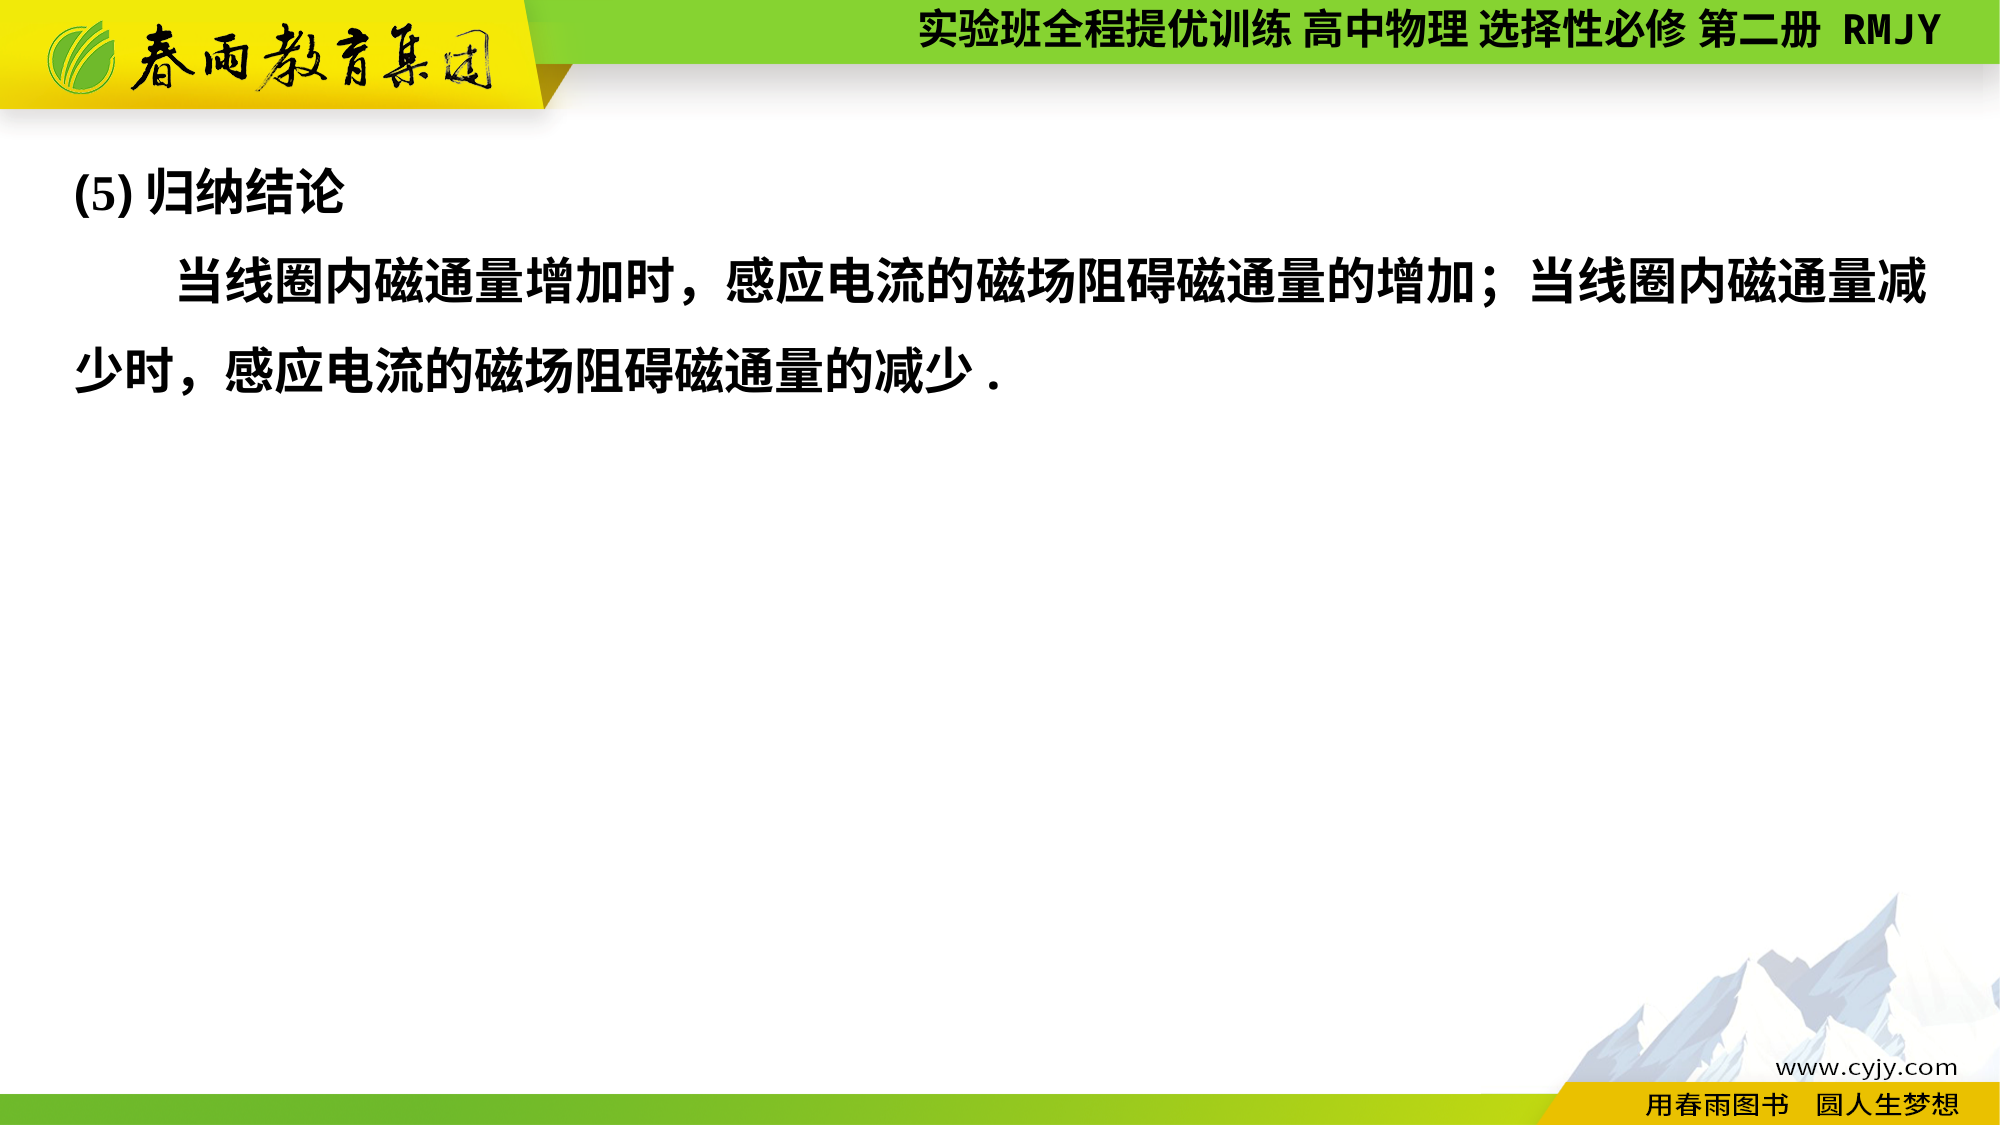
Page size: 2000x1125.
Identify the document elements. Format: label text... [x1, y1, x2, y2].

picture [0, 0, 2000, 1125]
list (5)归纳结论 当线圈内磁通量增加时，感应电流的磁场阻碍磁通量的增加；当线圈内磁通量减少时，感应电流的磁场阻碍磁通量的减少. [59, 122, 1944, 399]
